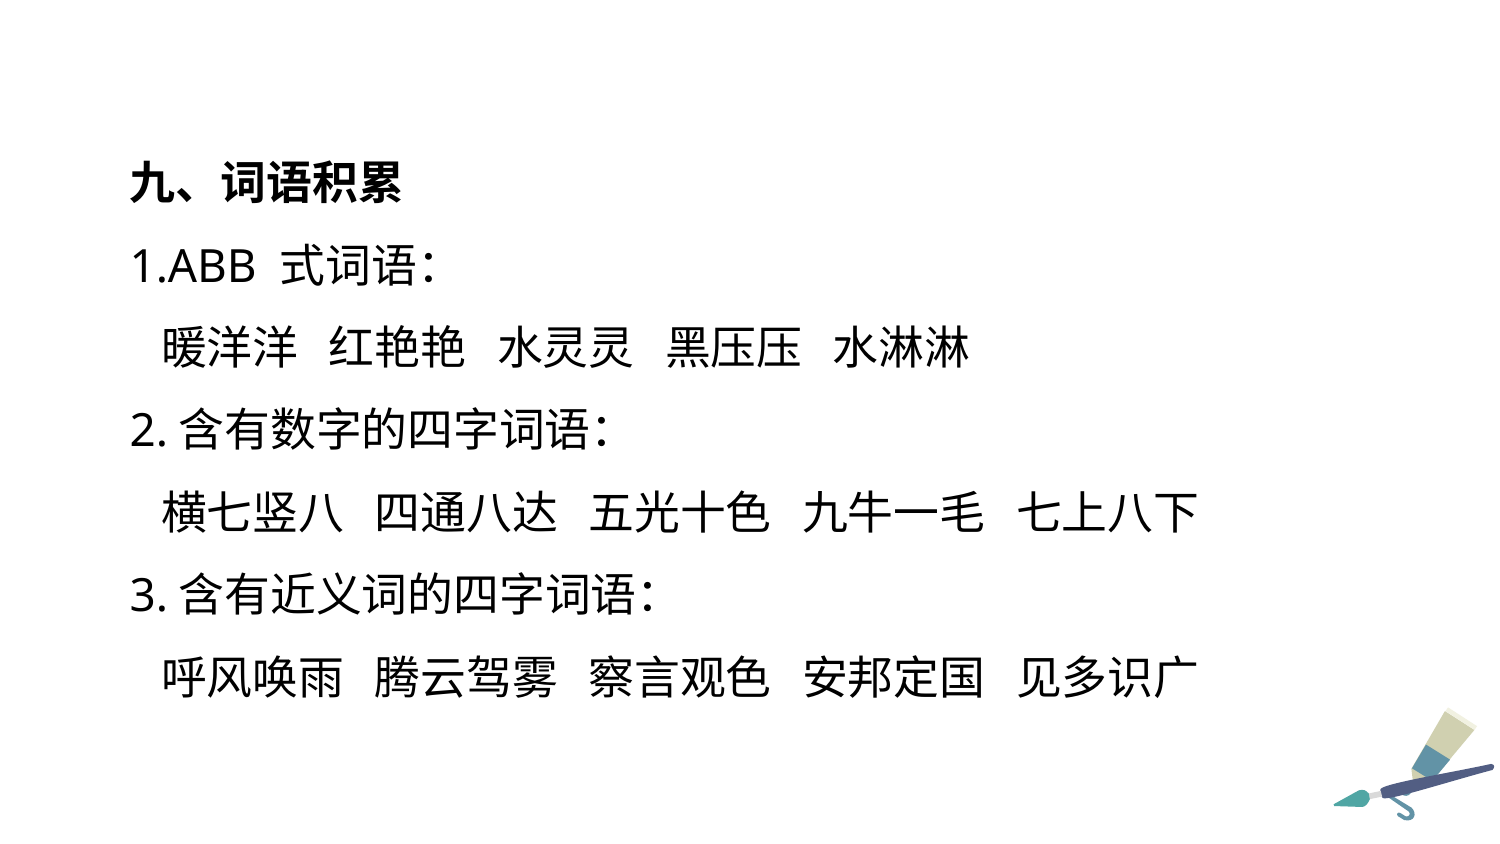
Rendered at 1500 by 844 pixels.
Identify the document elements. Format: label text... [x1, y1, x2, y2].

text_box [1358, 708, 1481, 844]
text_box 九、词语积累 1.ABB 式词语： 暖洋洋 红艳艳 水灵灵 黑压压 水淋淋 2.含有数字的四字词语： 横七竖八 四通八达 五光十色 九牛一毛 七上八下 3.含有近义词的四字词语： 呼风唤雨 腾云驾雾 察言观色 安邦定国 见多识广 [114, 118, 1408, 766]
